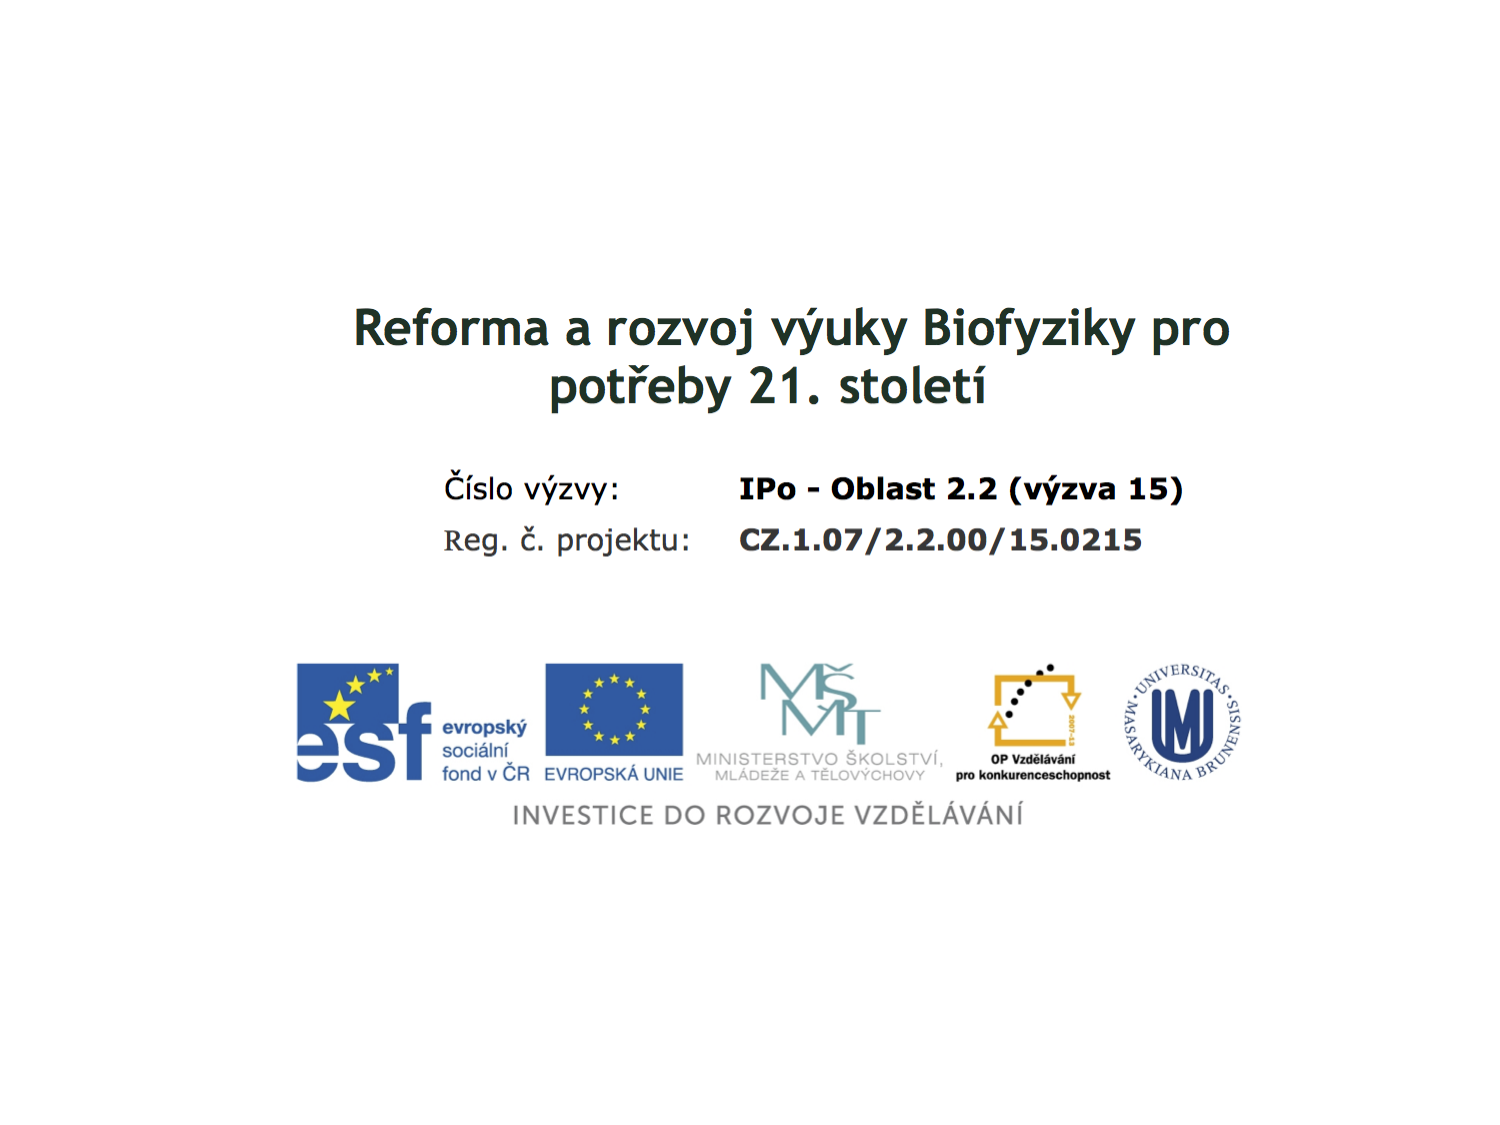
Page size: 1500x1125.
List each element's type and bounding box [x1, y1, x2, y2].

picture [286, 305, 1243, 828]
